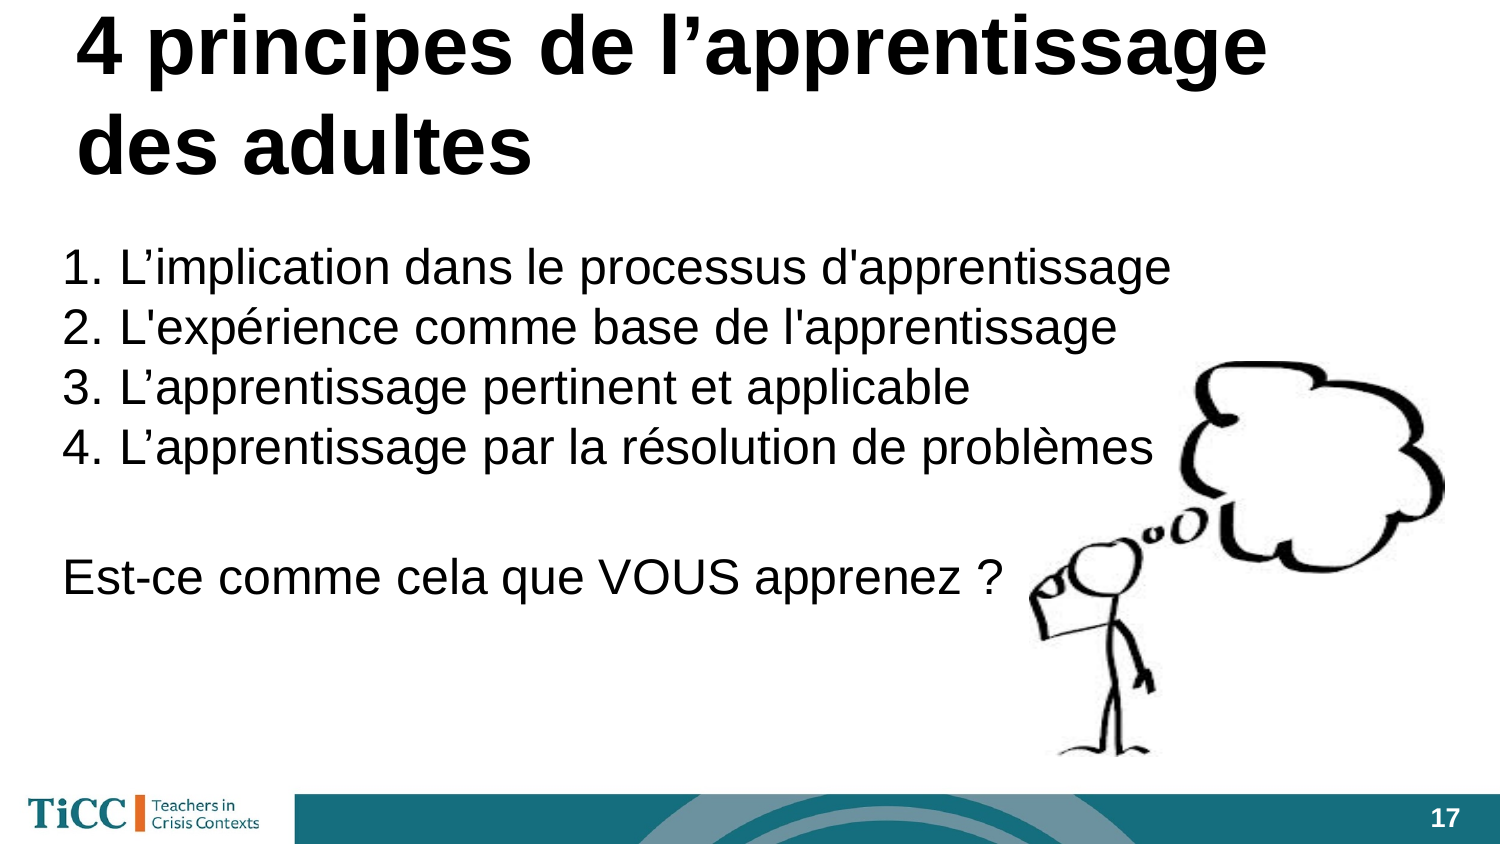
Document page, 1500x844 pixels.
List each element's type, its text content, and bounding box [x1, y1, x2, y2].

title 4 principes de l’apprentissage des adultes [61, 18, 1412, 206]
list [75, 667, 1082, 815]
text_box L’implication dans le processus d'apprentissage L'expérience comme base de l'apprentissage L’apprentissage pertinent et applicable L’apprentissage par la résolution de problèmes Est-ce comme cela que VOUS apprenez ? [47, 227, 1341, 667]
slide_number ‹#› [1385, 784, 1476, 844]
picture [0, 0, 1500, 844]
